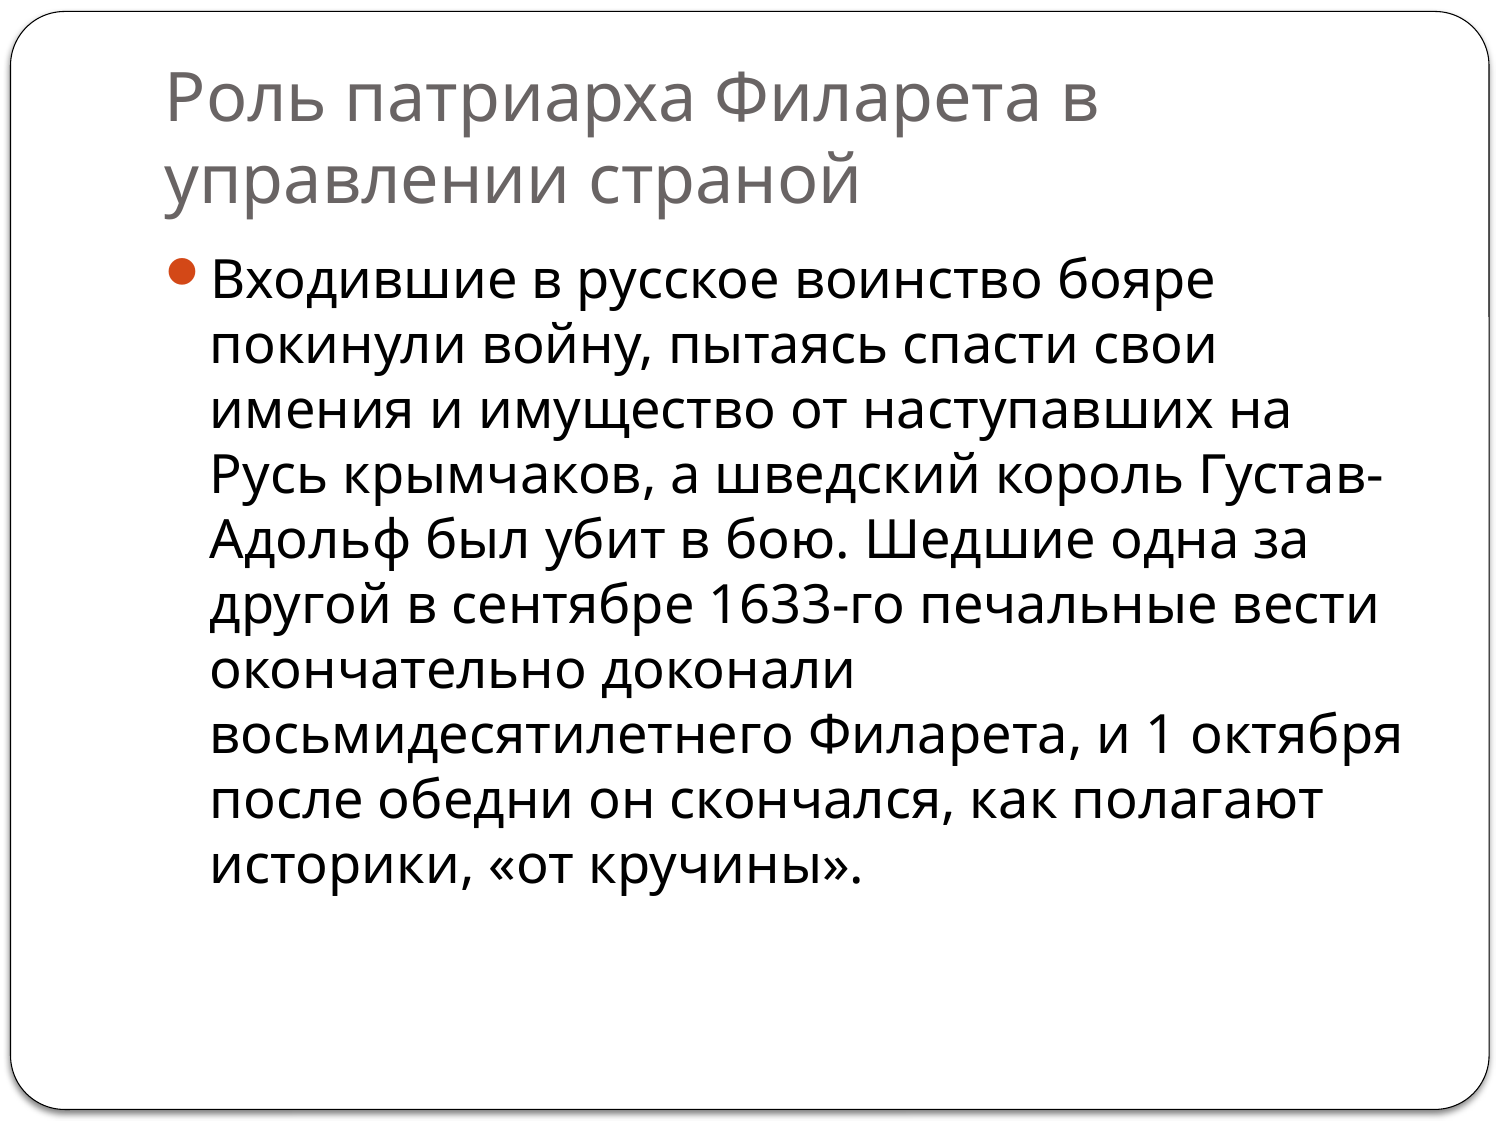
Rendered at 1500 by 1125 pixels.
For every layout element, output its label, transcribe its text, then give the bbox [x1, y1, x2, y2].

title Роль патриарха Филарета в управлении страной [150, 45, 1425, 233]
list Входившие в русское воинство бояре покинули войну, пытаясь спасти свои имения и имущество от наступавших на Русь крымчаков, а шведский король Густав-Адольф был убит в бою. Шедшие одна за другой в сентябре 1633-го печальные вести окончательно доконали восьмидесятилетнего Филарета, и 1 октября после обедни он скончался, как полагают историки, «от кручины». [150, 237, 1425, 988]
